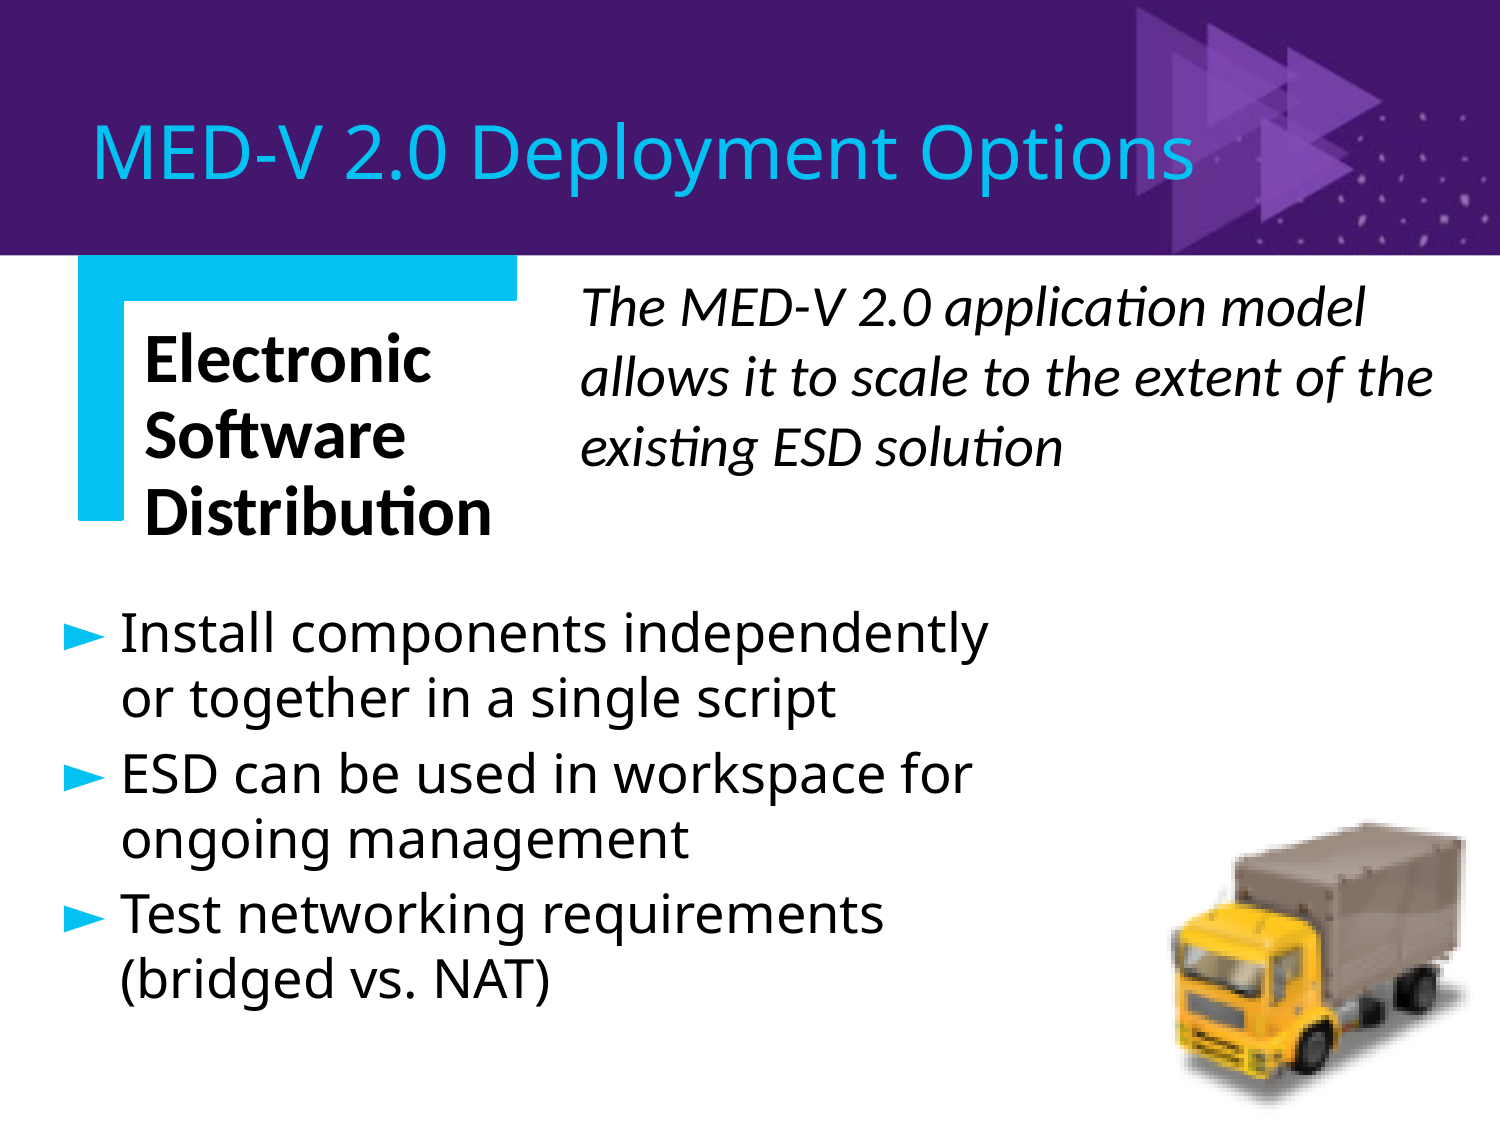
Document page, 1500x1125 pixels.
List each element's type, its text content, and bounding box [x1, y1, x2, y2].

picture [0, 0, 1500, 255]
text_box Install components independently or together in a single script ESD can be used in workspace for ongoing management Test networking requirements (bridged vs. NAT) [63, 598, 1036, 1010]
title MED-V 2.0 Deployment Options [75, 56, 1425, 244]
picture [1163, 797, 1479, 1114]
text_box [63, 197, 533, 705]
text_box The MED-V 2.0 application model allows it to scale to the extent of the existing ESD solution [580, 267, 1435, 478]
